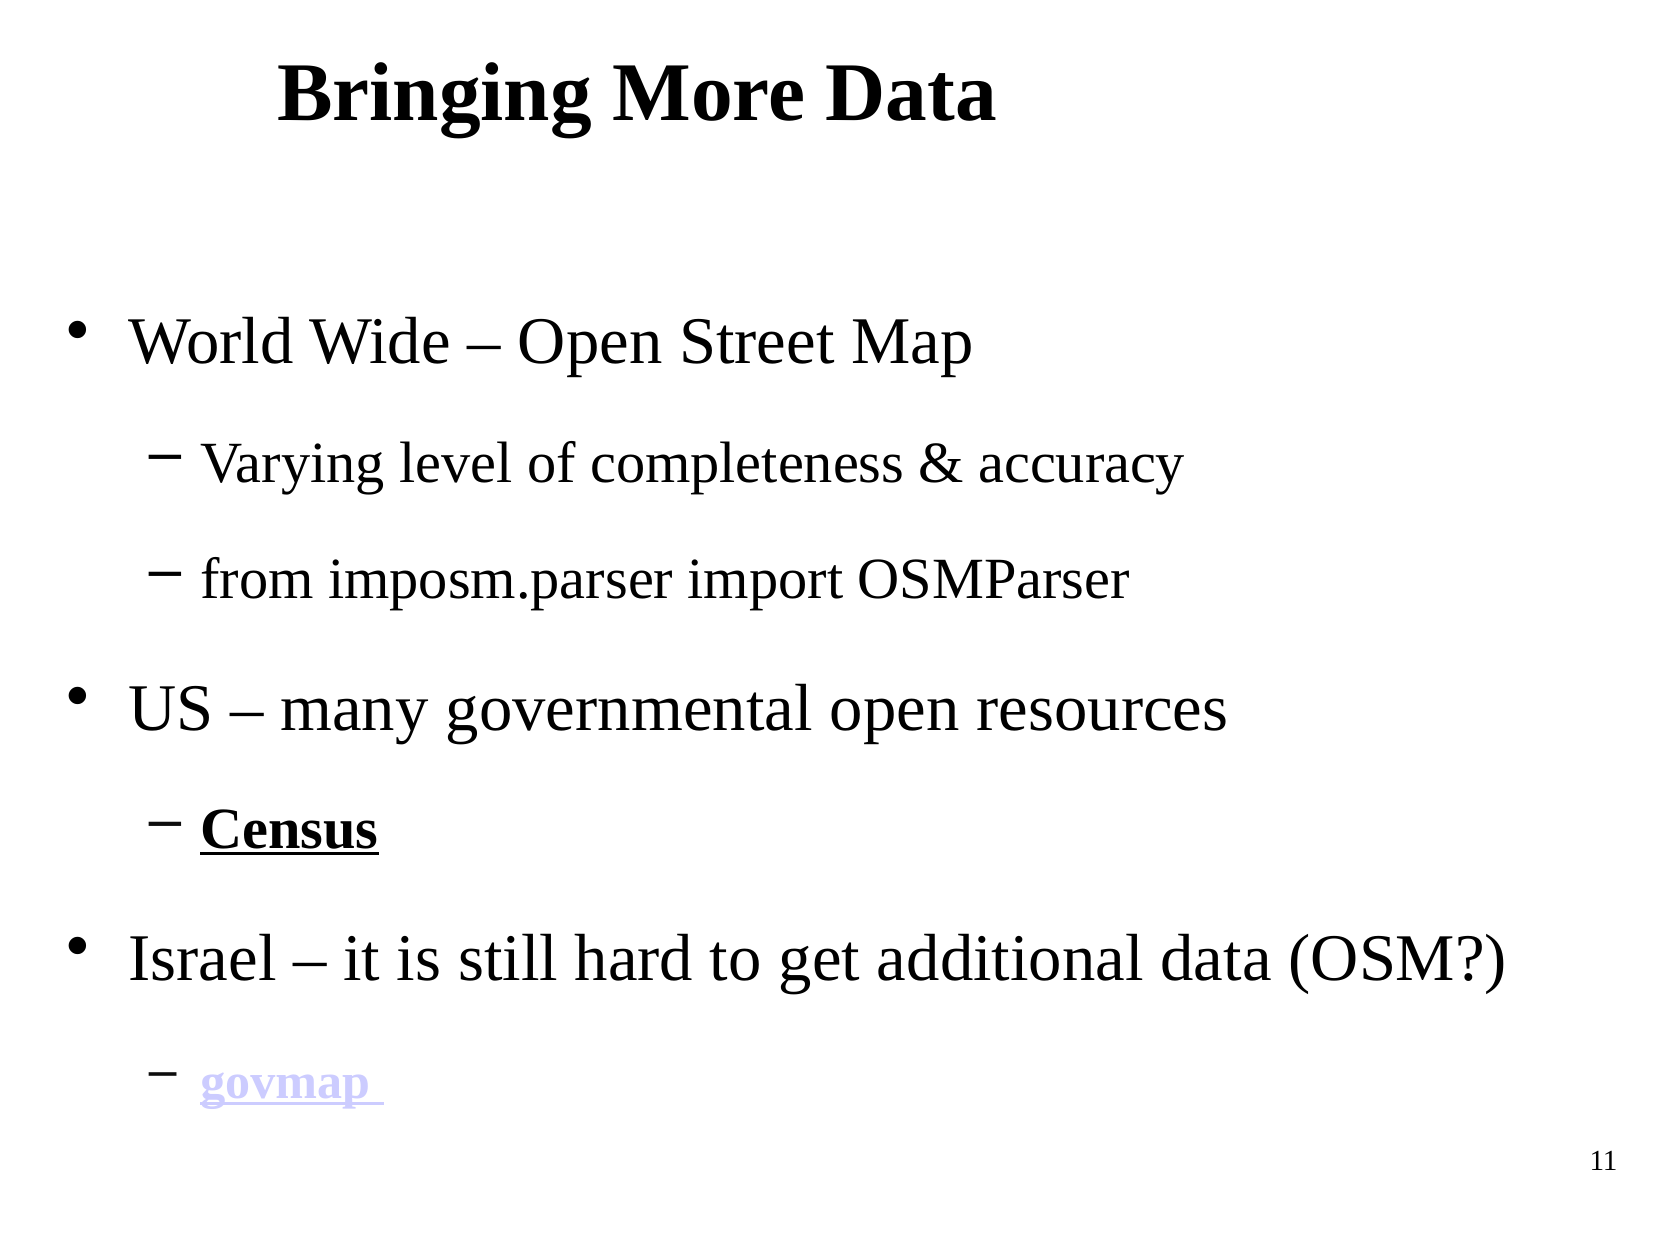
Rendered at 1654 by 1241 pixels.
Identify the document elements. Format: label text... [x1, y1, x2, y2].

title Bringing More Data [260, 12, 1627, 162]
list World Wide – Open Street Map Varying level of completeness & accuracy from imposm.parser import OSMParser US – many governmental open resources Census Israel – it is still hard to get additional data (OSM?) govmap [49, 248, 1614, 1103]
slide_number 11 [1289, 1136, 1635, 1220]
